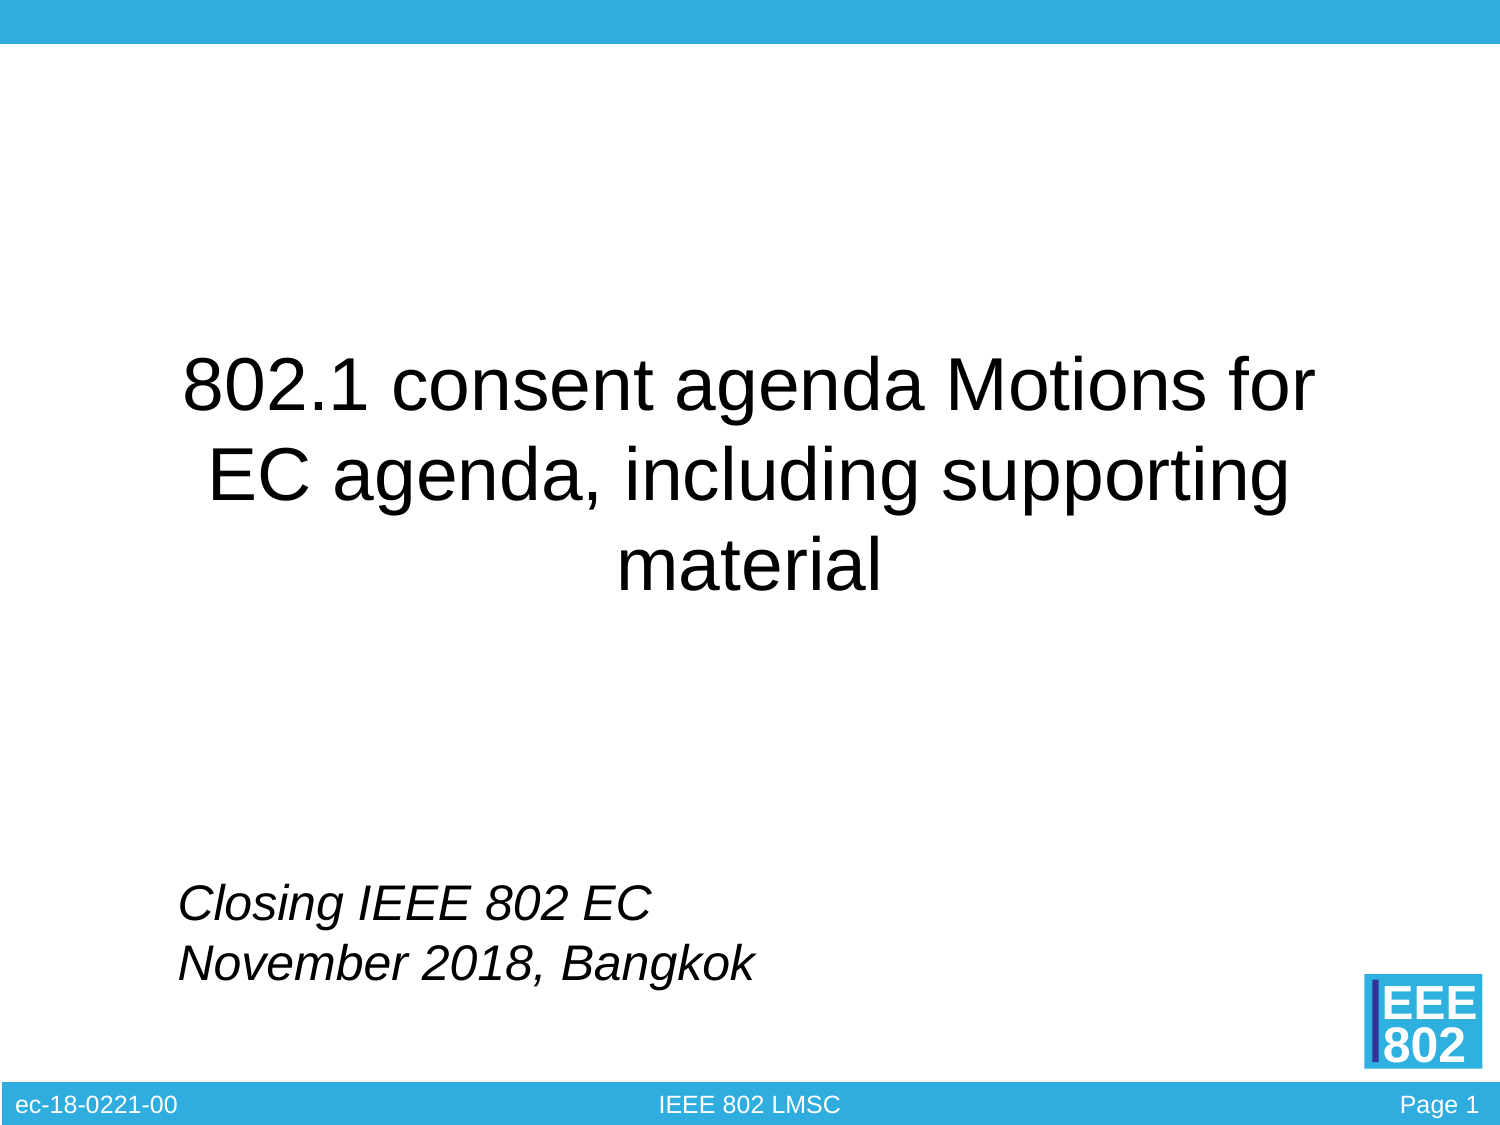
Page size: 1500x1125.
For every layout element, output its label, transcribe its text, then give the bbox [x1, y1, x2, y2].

title 802.1 consent agenda Motions for EC agenda, including supporting material [112, 349, 1388, 591]
subtitle Closing IEEE 802 EC November 2018, Bangkok [162, 862, 1213, 1025]
